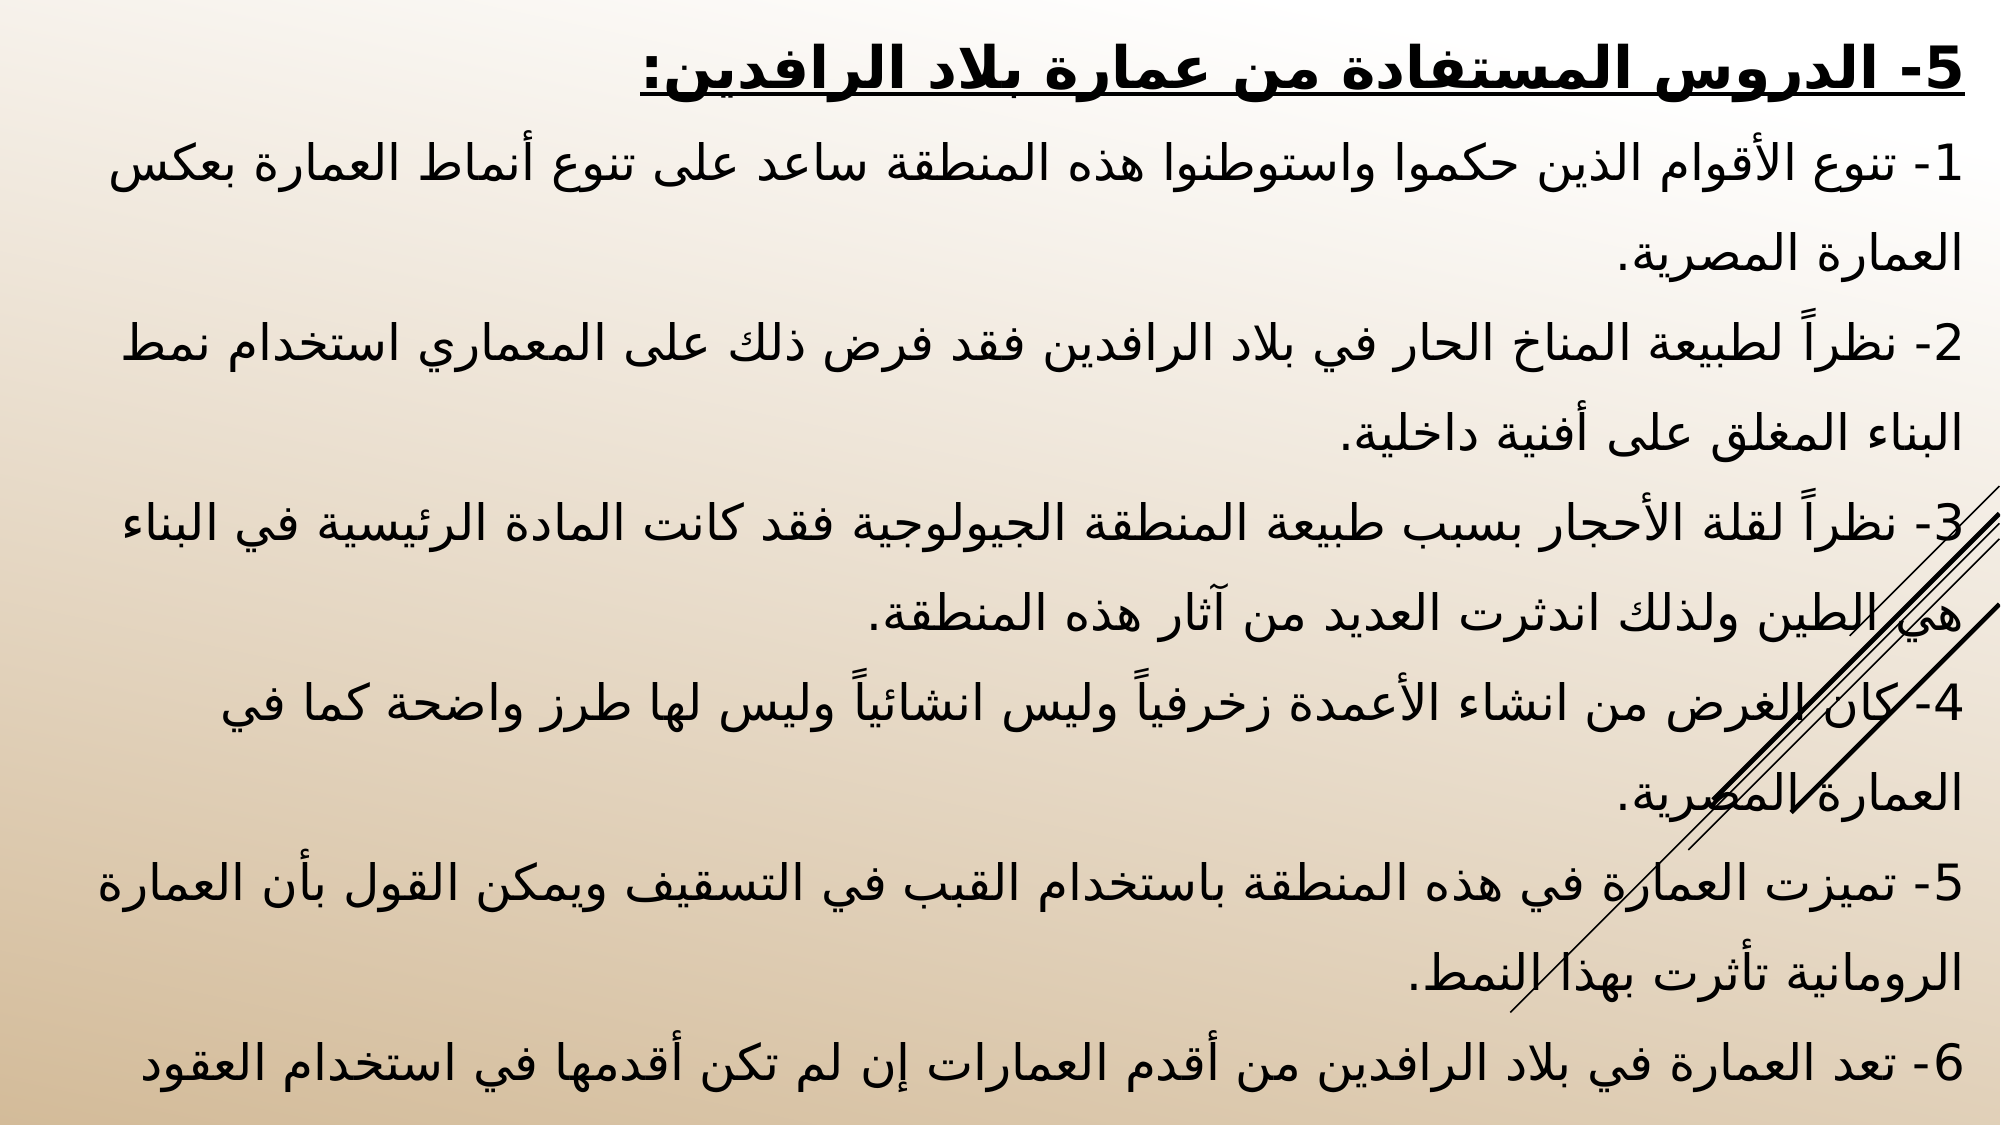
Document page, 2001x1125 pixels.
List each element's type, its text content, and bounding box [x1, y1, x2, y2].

text_box 5- الدروس المستفادة من عمارة بلاد الرافدين: 1- تنوع الأقوام الذين حكموا واستوطنوا هذه المنطقة ساعد على تنوع أنماط العمارة بعكس العمارة المصرية. 2- نظراً لطبيعة المناخ الحار في بلاد الرافدين فقد فرض ذلك على المعماري استخدام نمط البناء المغلق على أفنية داخلية. 3- نظراً لقلة الأحجار بسبب طبيعة المنطقة الجيولوجية فقد كانت المادة الرئيسية في البناء هي الطين ولذلك اندثرت العديد من آثار هذه المنطقة. 4- كان الغرض من انشاء الأعمدة زخرفياً وليس انشائياً وليس لها طرز واضحة كما في العمارة المصرية. 5- تميزت العمارة في هذه المنطقة باستخدام القبب في التسقيف ويمكن القول بأن العمارة الرومانية تأثرت بهذا النمط. 6- تعد العمارة في بلاد الرافدين من أقدم العمارات إن لم تكن أقدمها في استخدام العقود النصف دائرية ووضعوه في الفتحات والمداخل. 7- اغلب المعابد بنيت على زقورات فأصبحت مناسبة من حيث الوظيفة ومحققة فكرة العلامات المرئية في خط أفق المدينة. [54, 0, 1980, 1125]
